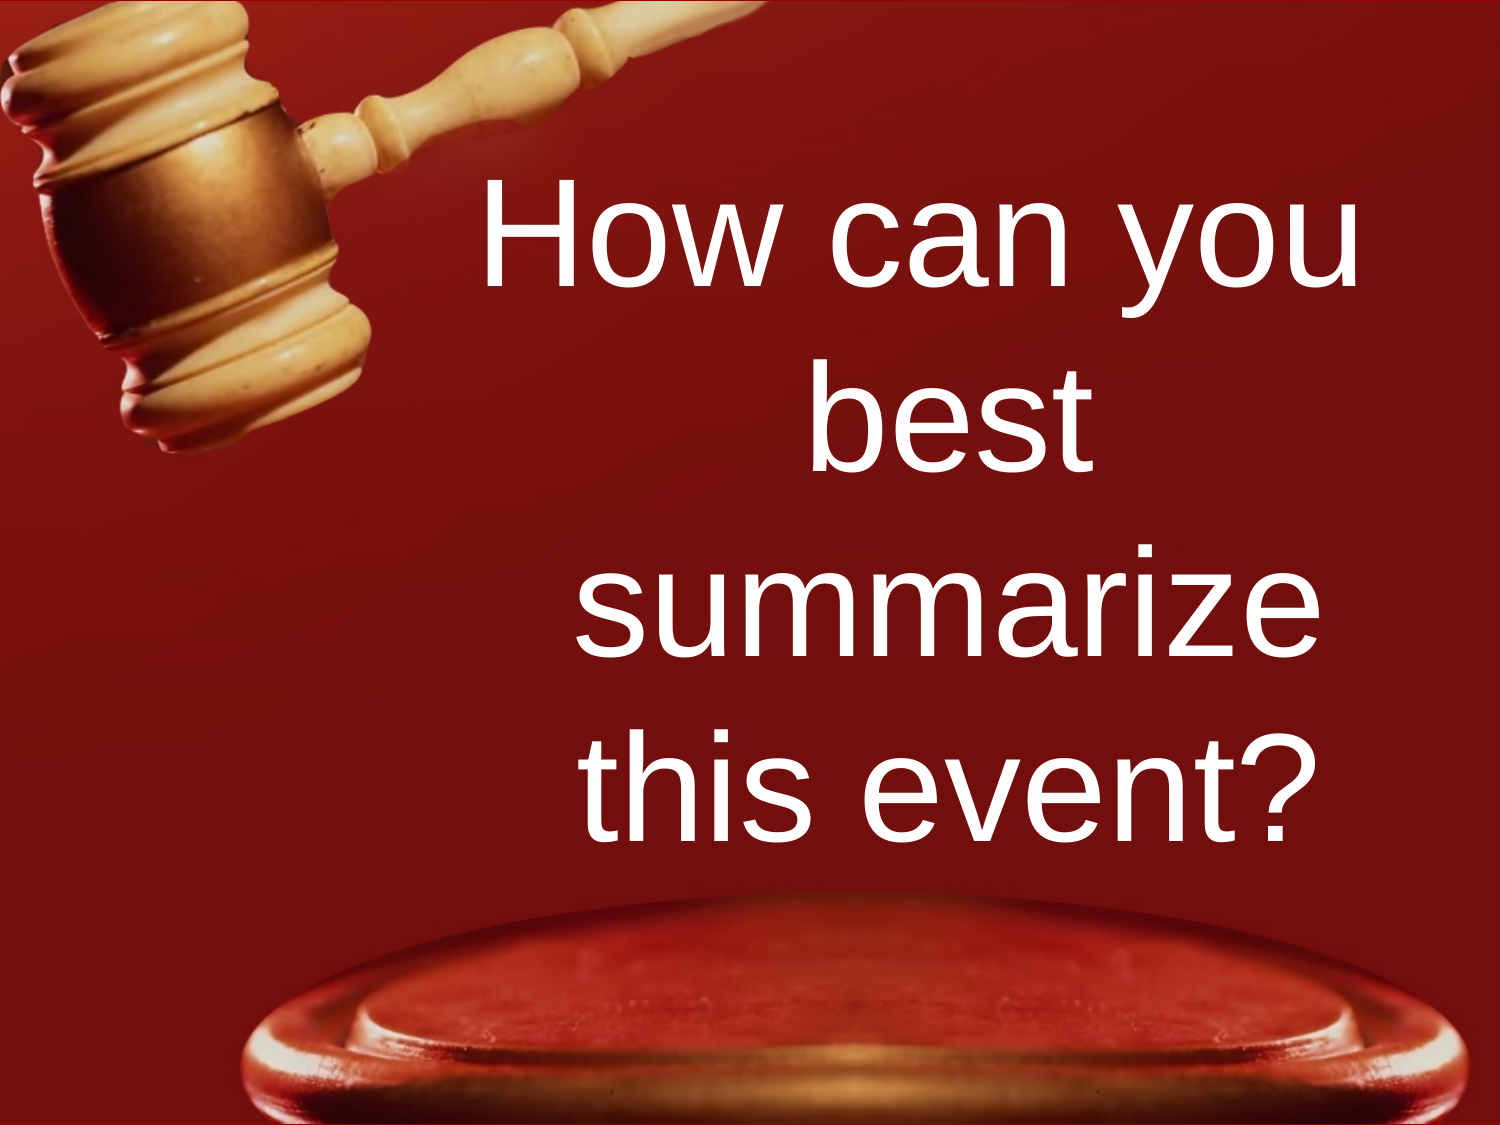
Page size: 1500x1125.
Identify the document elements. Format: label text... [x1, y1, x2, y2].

list How can you best summarize this event? [374, 124, 1468, 876]
picture [0, 1, 1500, 1124]
